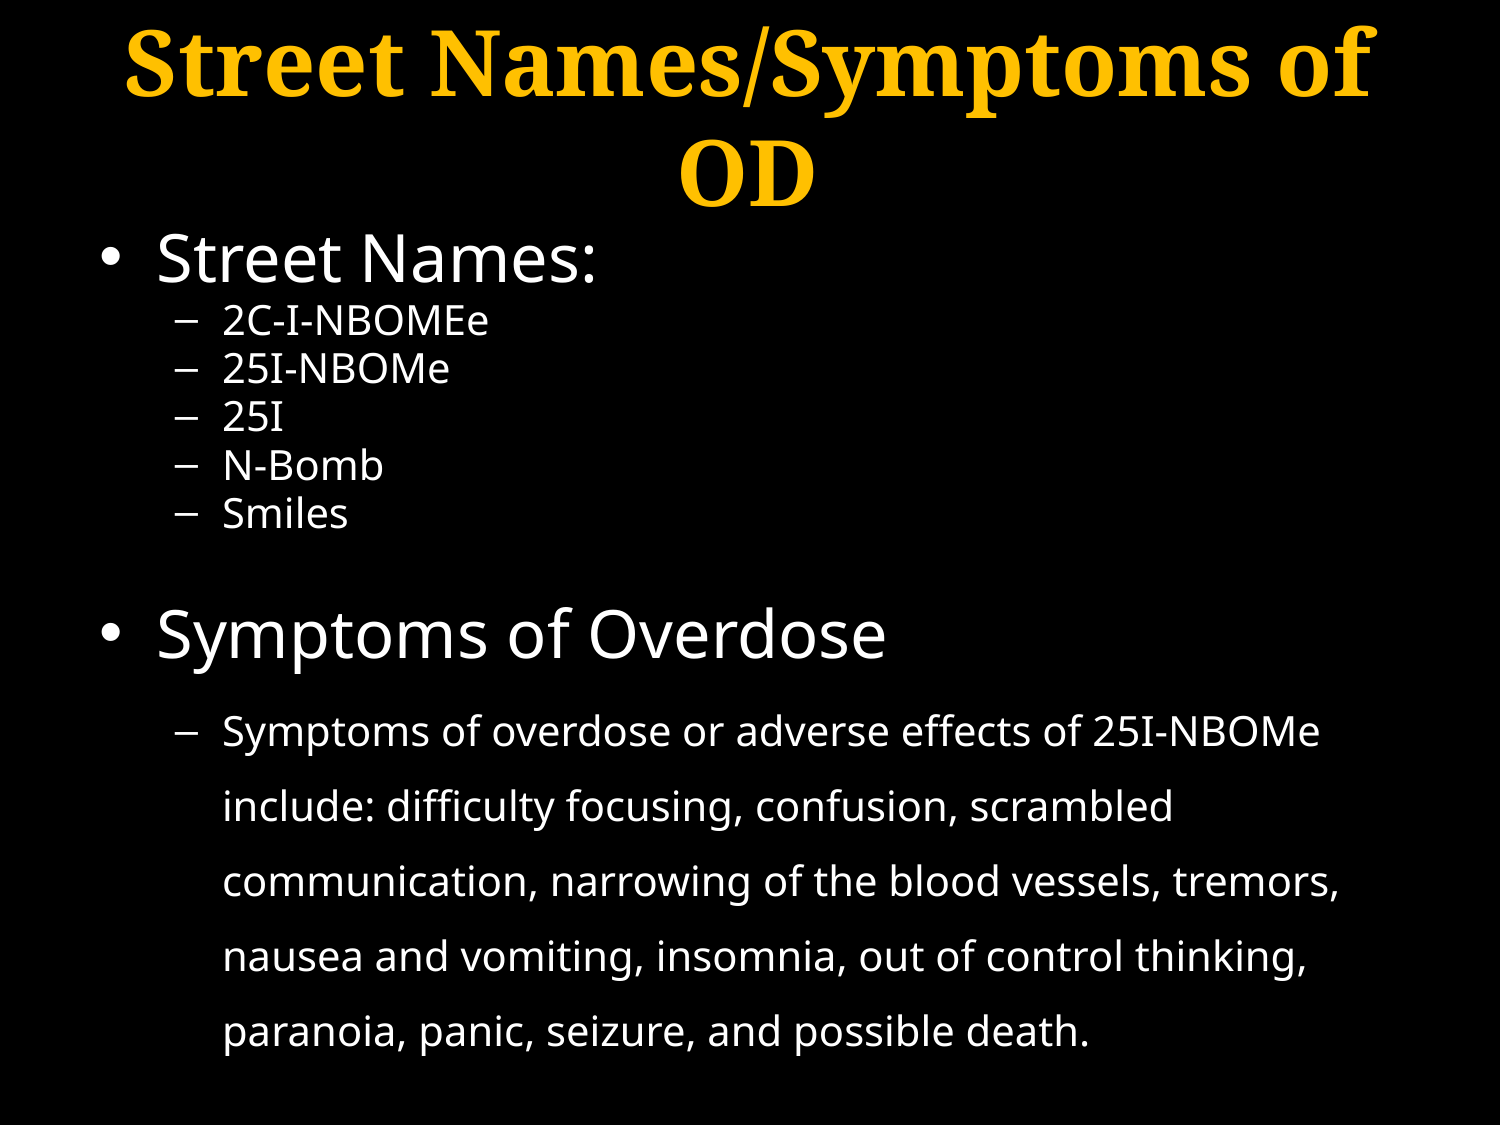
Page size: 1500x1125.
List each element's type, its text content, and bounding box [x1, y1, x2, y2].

title Street Names/Symptoms of OD [72, 20, 1423, 209]
text_box Street Names: 2C-I-NBOMEe 25I-NBOMe 25I N-Bomb Smiles Symptoms of Overdose Symptoms of overdose or adverse effects of 25I-NBOMe include: difficulty focusing, confusion, scrambled communication, narrowing of the blood vessels, tremors, nausea and vomiting, insomnia, out of control thinking, paranoia, panic, seizure, and possible death. [85, 223, 1411, 1093]
